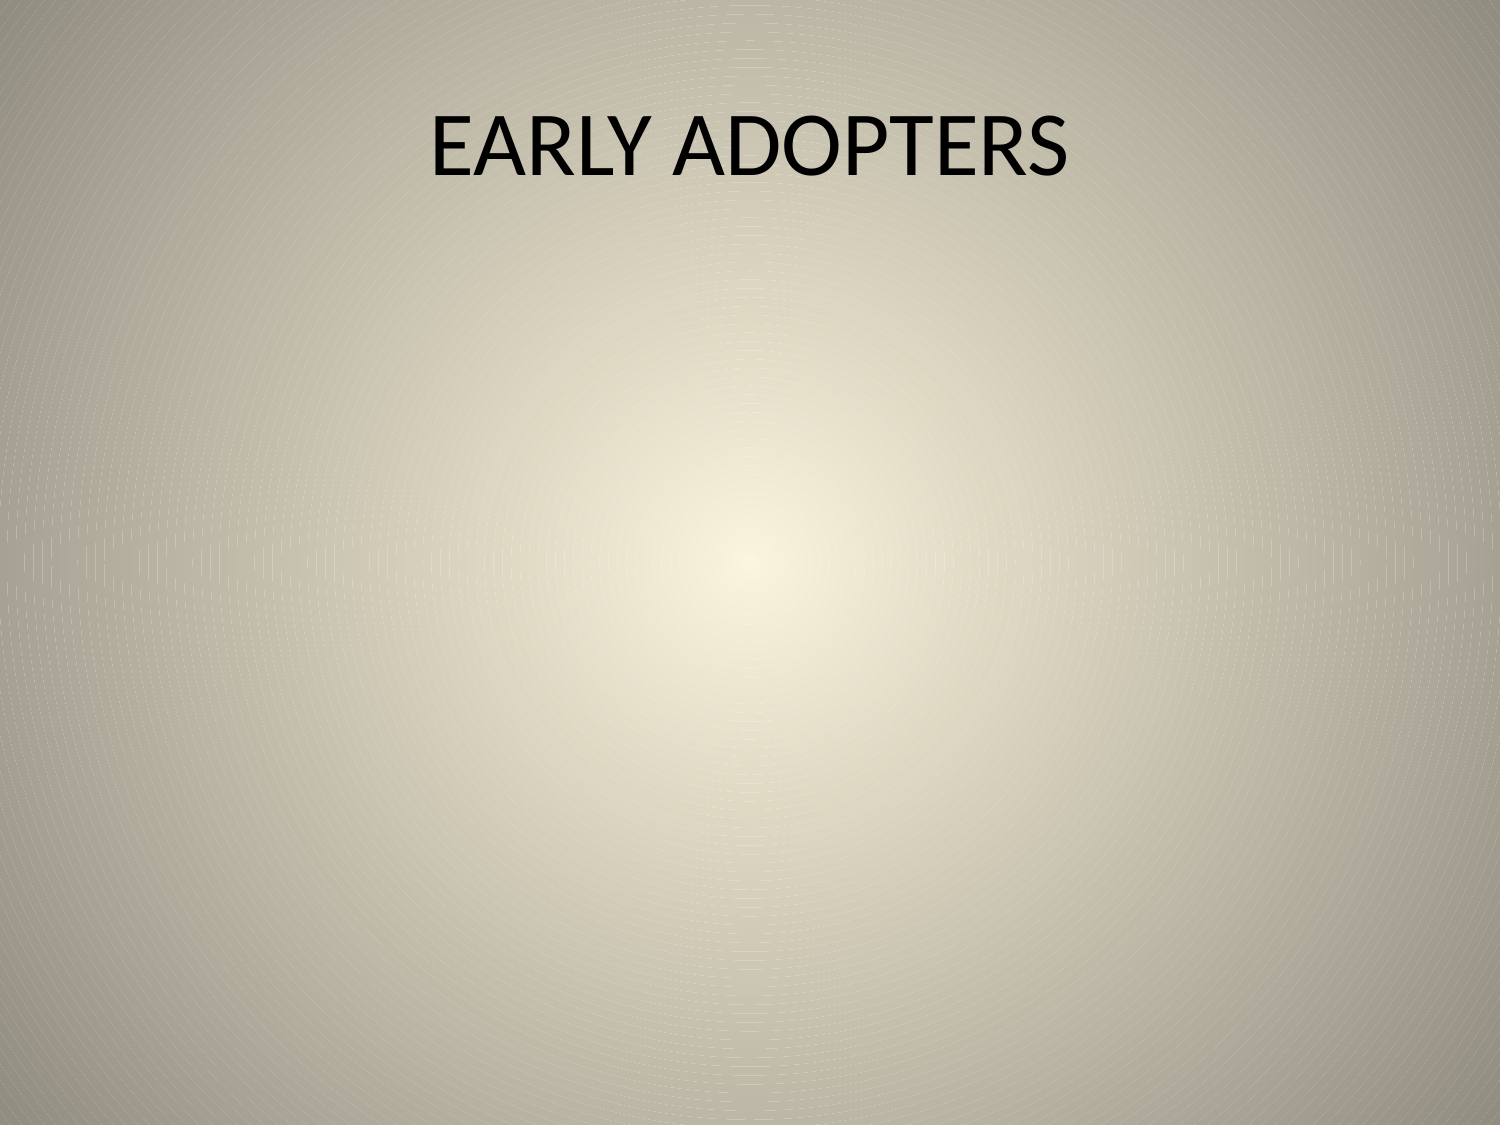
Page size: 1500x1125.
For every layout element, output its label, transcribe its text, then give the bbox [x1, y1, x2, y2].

title EARLY ADOPTERS [75, 45, 1425, 233]
